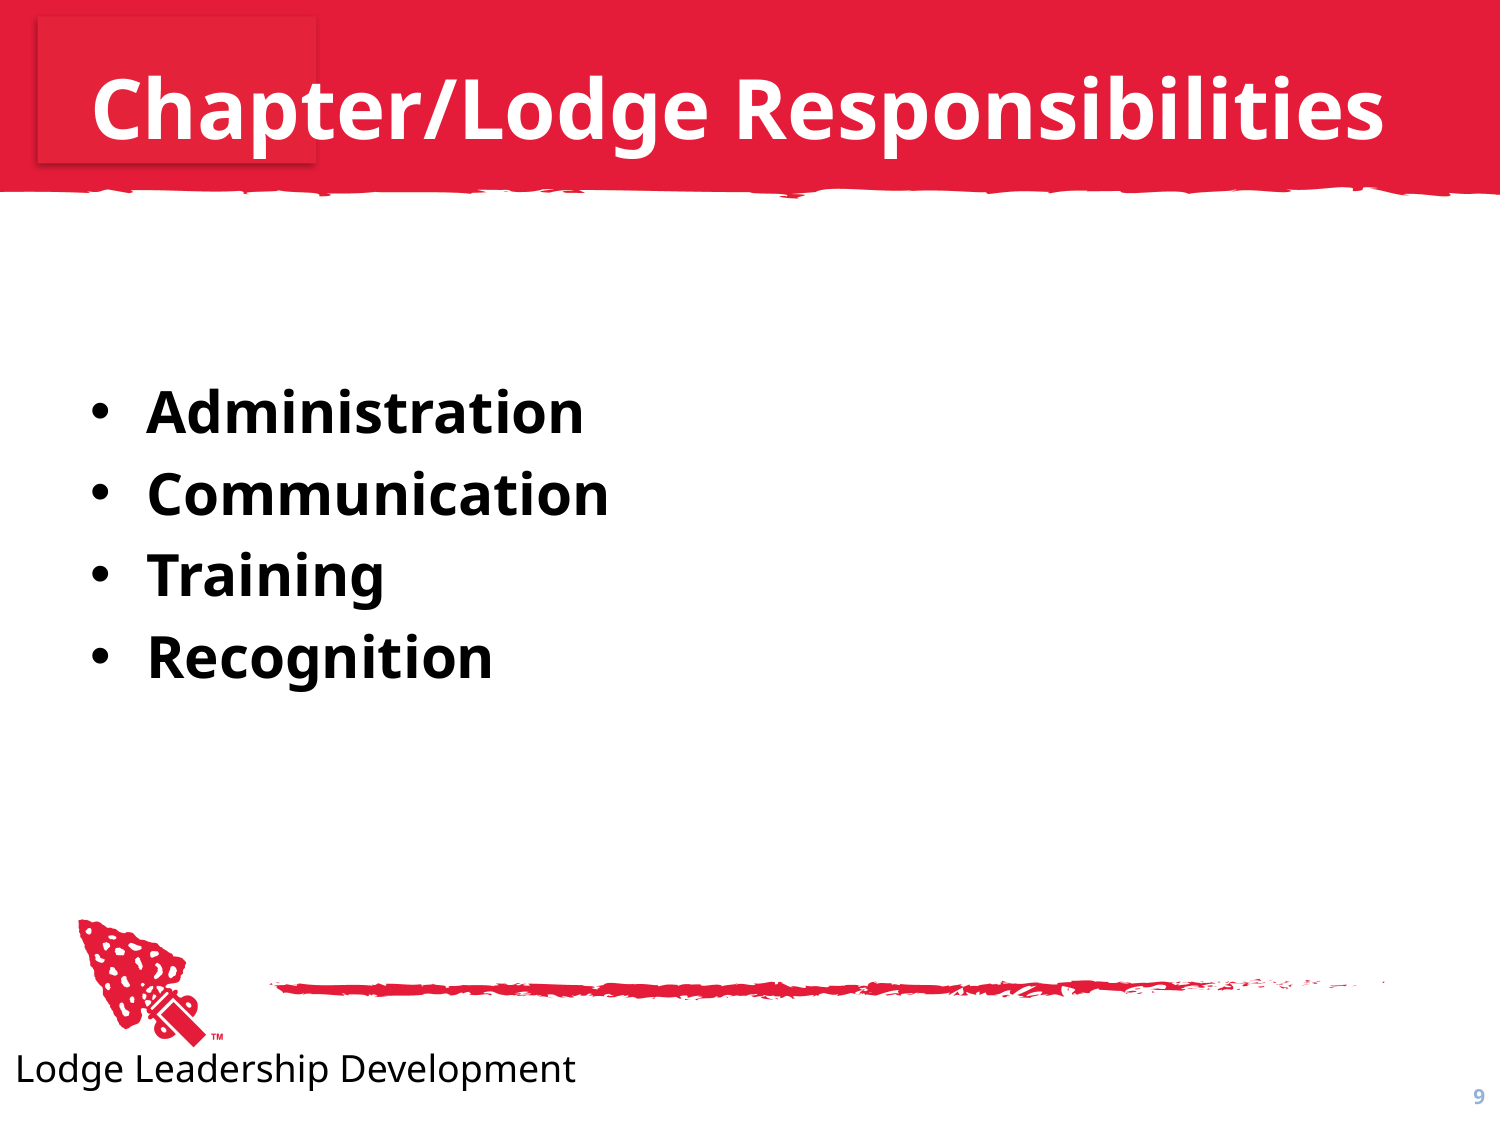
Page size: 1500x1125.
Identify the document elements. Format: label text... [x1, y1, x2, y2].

picture [0, 0, 1500, 1037]
text_box Lodge Leadership Development [0, 1037, 1500, 1125]
list Administration Communication Training Recognition [75, 367, 1425, 1037]
title Chapter/Lodge Responsibilities [75, 45, 1425, 168]
